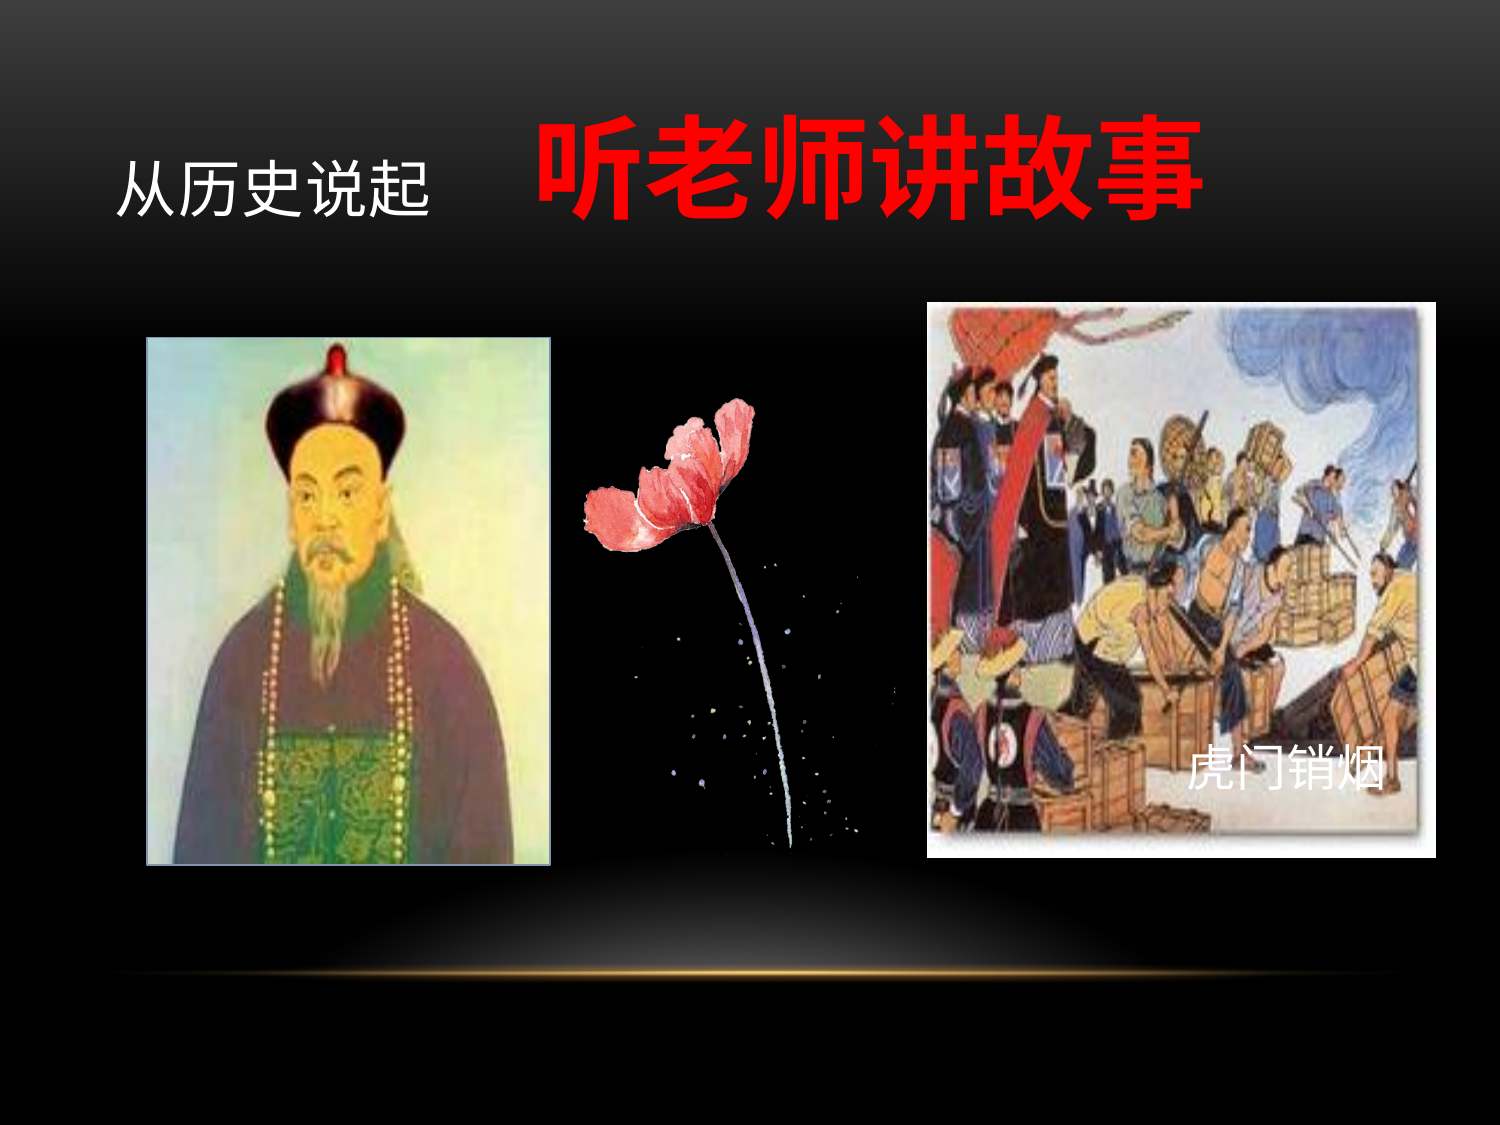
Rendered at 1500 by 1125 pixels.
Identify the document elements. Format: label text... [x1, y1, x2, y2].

title 从历史说起 [99, 45, 1400, 233]
picture [0, 0, 1500, 1125]
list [147, 337, 550, 865]
text_box 听老师讲故事 [513, 89, 1226, 240]
